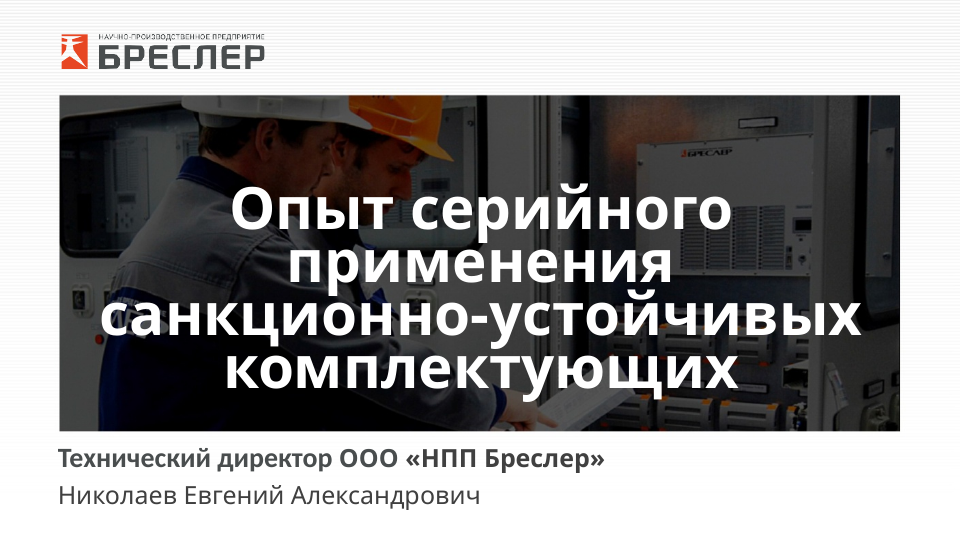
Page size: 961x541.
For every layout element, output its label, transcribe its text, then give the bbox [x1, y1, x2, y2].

text_box [0, 0, 960, 541]
text_box Опыт серийного применения санкционно-устойчивых комплектующих [66, 187, 894, 401]
text_box [61, 34, 88, 69]
text_box Технический директор ООО «НПП Бреслер» Николаев Евгений Александрович [43, 435, 882, 519]
text_box [99, 34, 265, 69]
